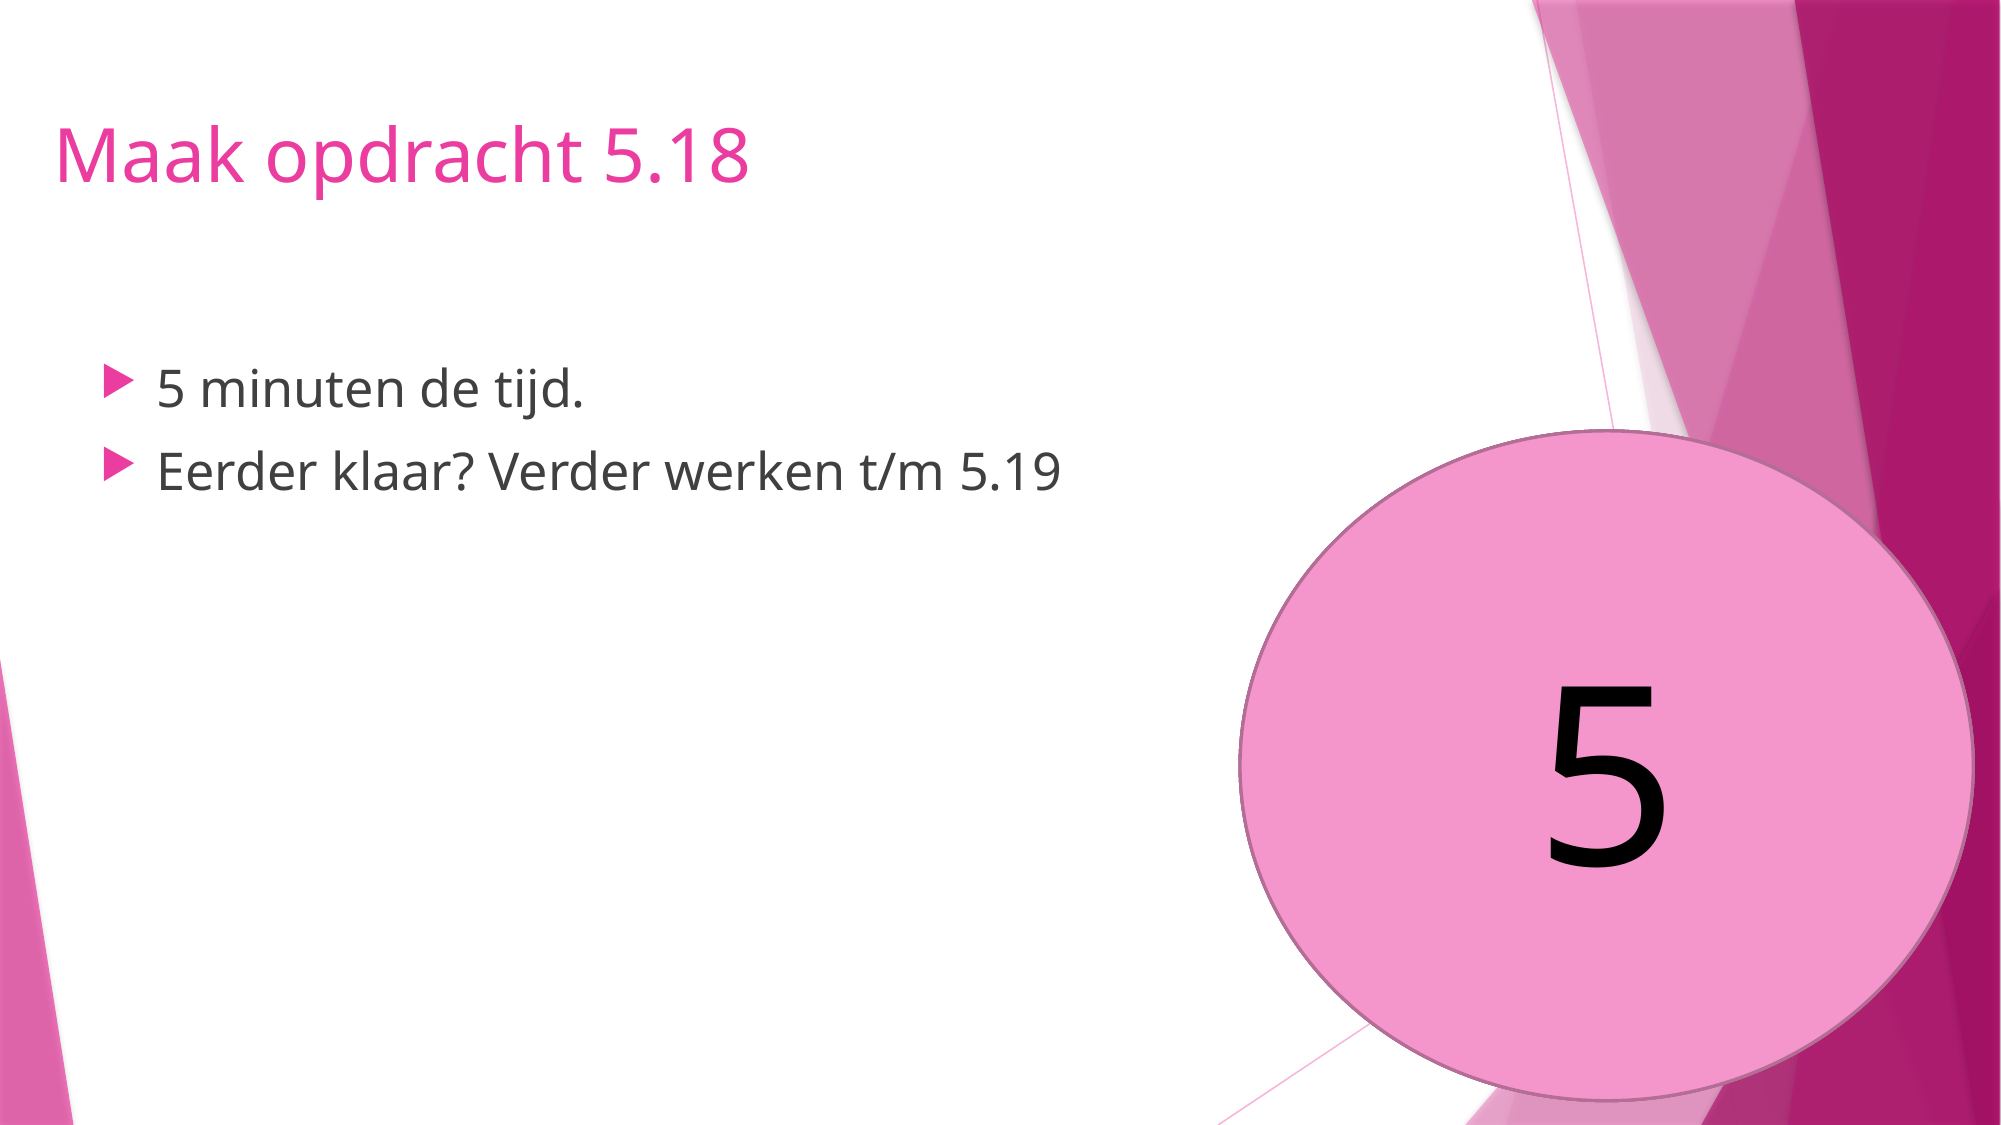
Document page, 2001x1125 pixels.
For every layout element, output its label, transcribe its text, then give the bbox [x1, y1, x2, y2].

text_box 5 [1238, 429, 1975, 1103]
title Maak opdracht 5.18 [38, 99, 1614, 317]
list 5 minuten de tijd. Eerder klaar? Verder werken t/m 5.19 [85, 348, 1290, 1125]
